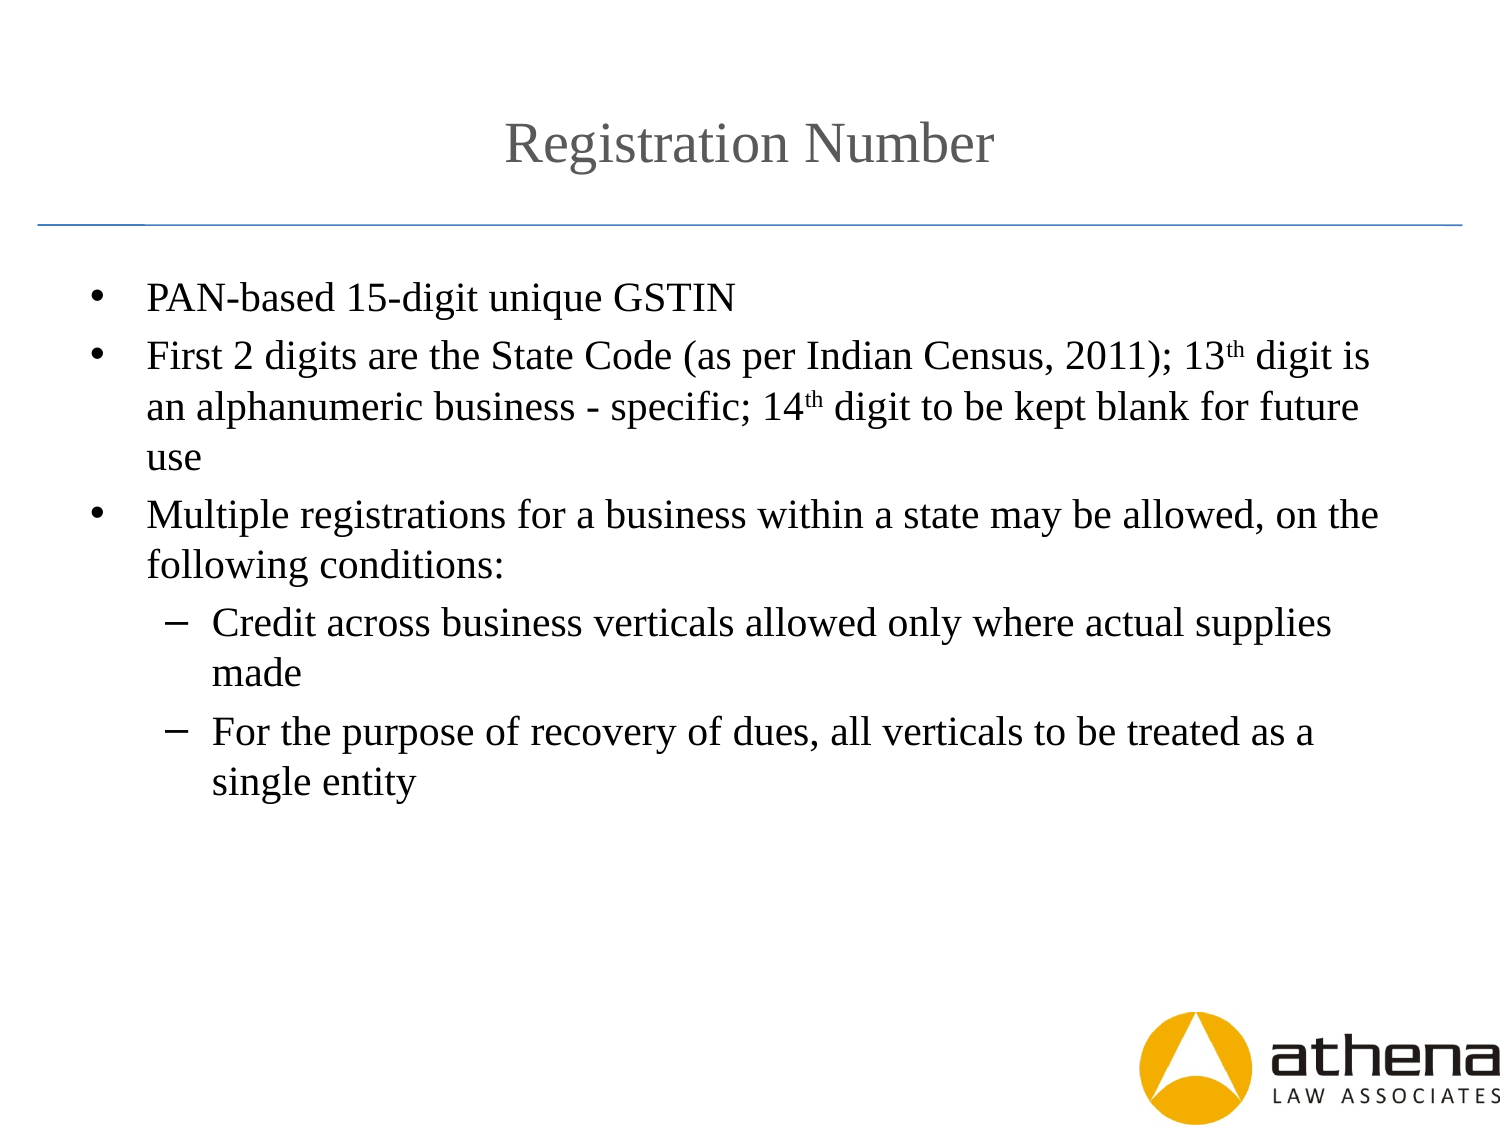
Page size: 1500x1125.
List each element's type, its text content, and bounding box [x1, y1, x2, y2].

title Registration Number [75, 45, 1425, 233]
list PAN-based 15-digit unique GSTIN First 2 digits are the State Code (as per Indian Census, 2011); 13th digit is an alphanumeric business - specific; 14th digit to be kept blank for future use Multiple registrations for a business within a state may be allowed, on the following conditions: Credit across business verticals allowed only where actual supplies made For the purpose of recovery of dues, all verticals to be treated as a single entity [75, 262, 1425, 1005]
picture [1139, 1012, 1500, 1125]
